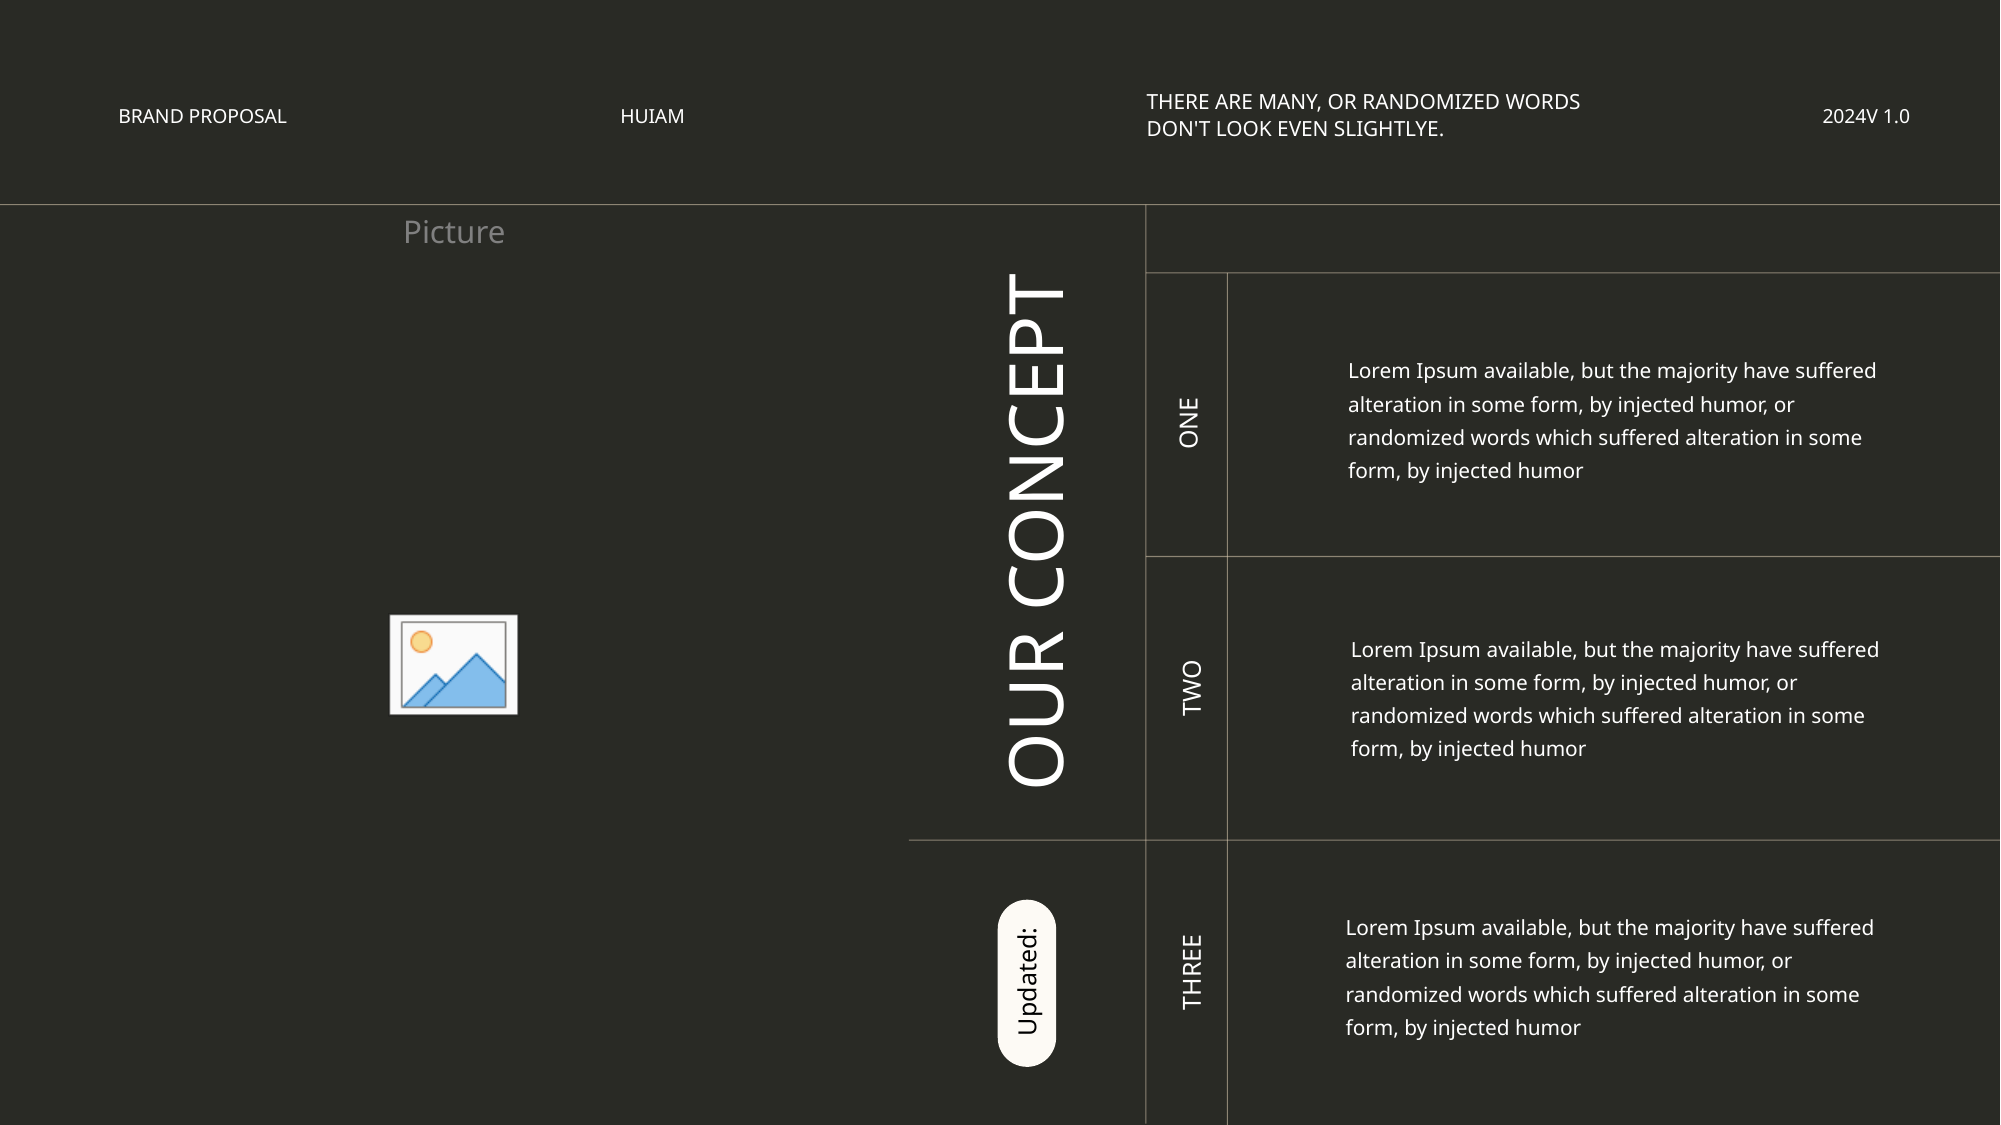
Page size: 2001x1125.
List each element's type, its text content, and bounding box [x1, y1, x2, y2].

text_box ONE [1161, 375, 1210, 472]
text_box TWO [1164, 640, 1213, 737]
text_box Lorem Ipsum available, but the majority have suffered alteration in some form, by injected humor, or randomized words which suffered alteration in some form, by injected humor [1336, 620, 1913, 769]
text_box [1006, 898, 1048, 907]
text_box [996, 908, 1058, 1068]
text_box THREE [1164, 906, 1213, 1038]
picture [0, 204, 910, 1125]
text_box 2024V 1.0 [1773, 92, 1930, 148]
text_box THERE ARE MANY, OR RANDOMIZED WORDS DON'T LOOK EVEN SLIGHTLYE. [1131, 78, 1639, 148]
text_box HUIAM [605, 92, 881, 148]
text_box Lorem Ipsum available, but the majority have suffered alteration in some form, by injected humor, or randomized words which suffered alteration in some form, by injected humor [1330, 898, 1907, 1047]
text_box BRAND PROPOSAL [103, 92, 379, 148]
text_box OUR CONCEPT [956, 232, 1086, 833]
text_box Lorem Ipsum available, but the majority have suffered alteration in some form, by injected humor, or randomized words which suffered alteration in some form, by injected humor [1333, 342, 1910, 491]
text_box Updated: [1004, 907, 1049, 1056]
